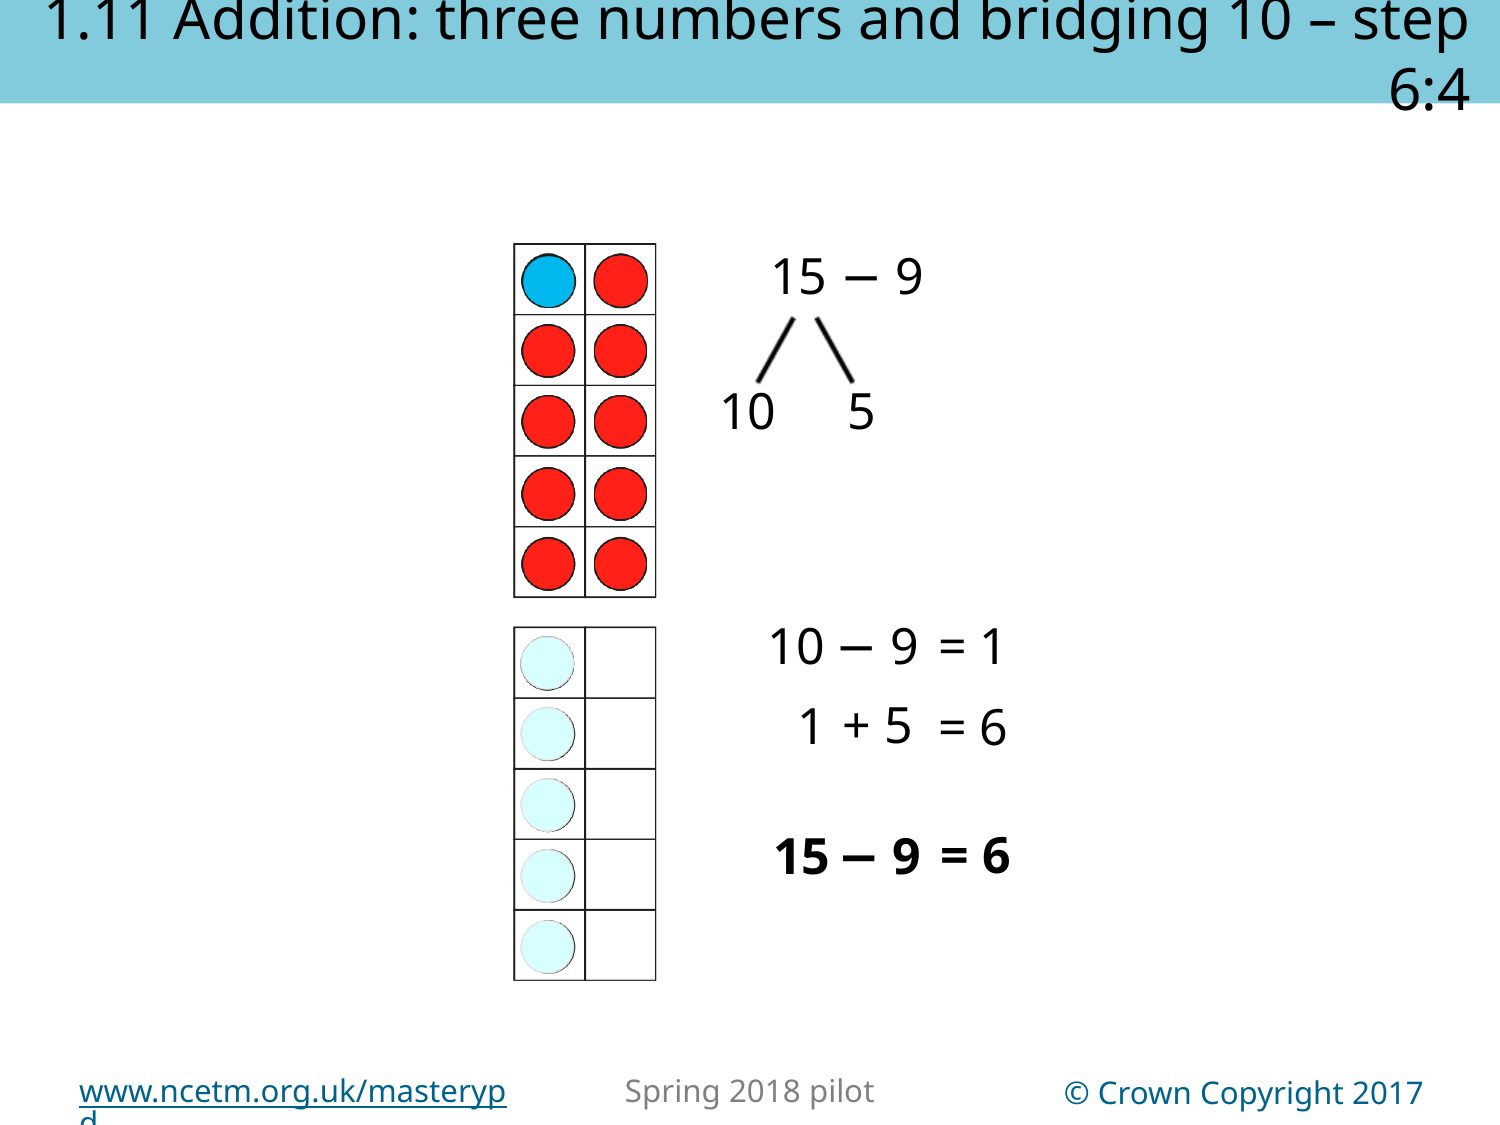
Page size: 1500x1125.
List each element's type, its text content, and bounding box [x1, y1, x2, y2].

text_box 10 [699, 372, 796, 448]
text_box 15 − 9 [744, 237, 950, 313]
picture [742, 307, 864, 394]
text_box 5 [813, 372, 910, 448]
text_box = 6 [911, 816, 1040, 892]
text_box 1 [782, 686, 813, 762]
text_box 15 [747, 682, 844, 762]
text_box = 6 [908, 688, 1038, 764]
text_box − 9 [812, 607, 942, 683]
text_box 10 [747, 607, 812, 682]
picture [512, 243, 657, 982]
list 1.11 Addition: three numbers and bridging 10 – step 6:4 [0, 0, 1500, 104]
text_box 15 [747, 816, 856, 892]
text_box − 9 [815, 817, 911, 892]
text_box + 5 [813, 686, 942, 762]
text_box = 1 [908, 606, 1038, 682]
